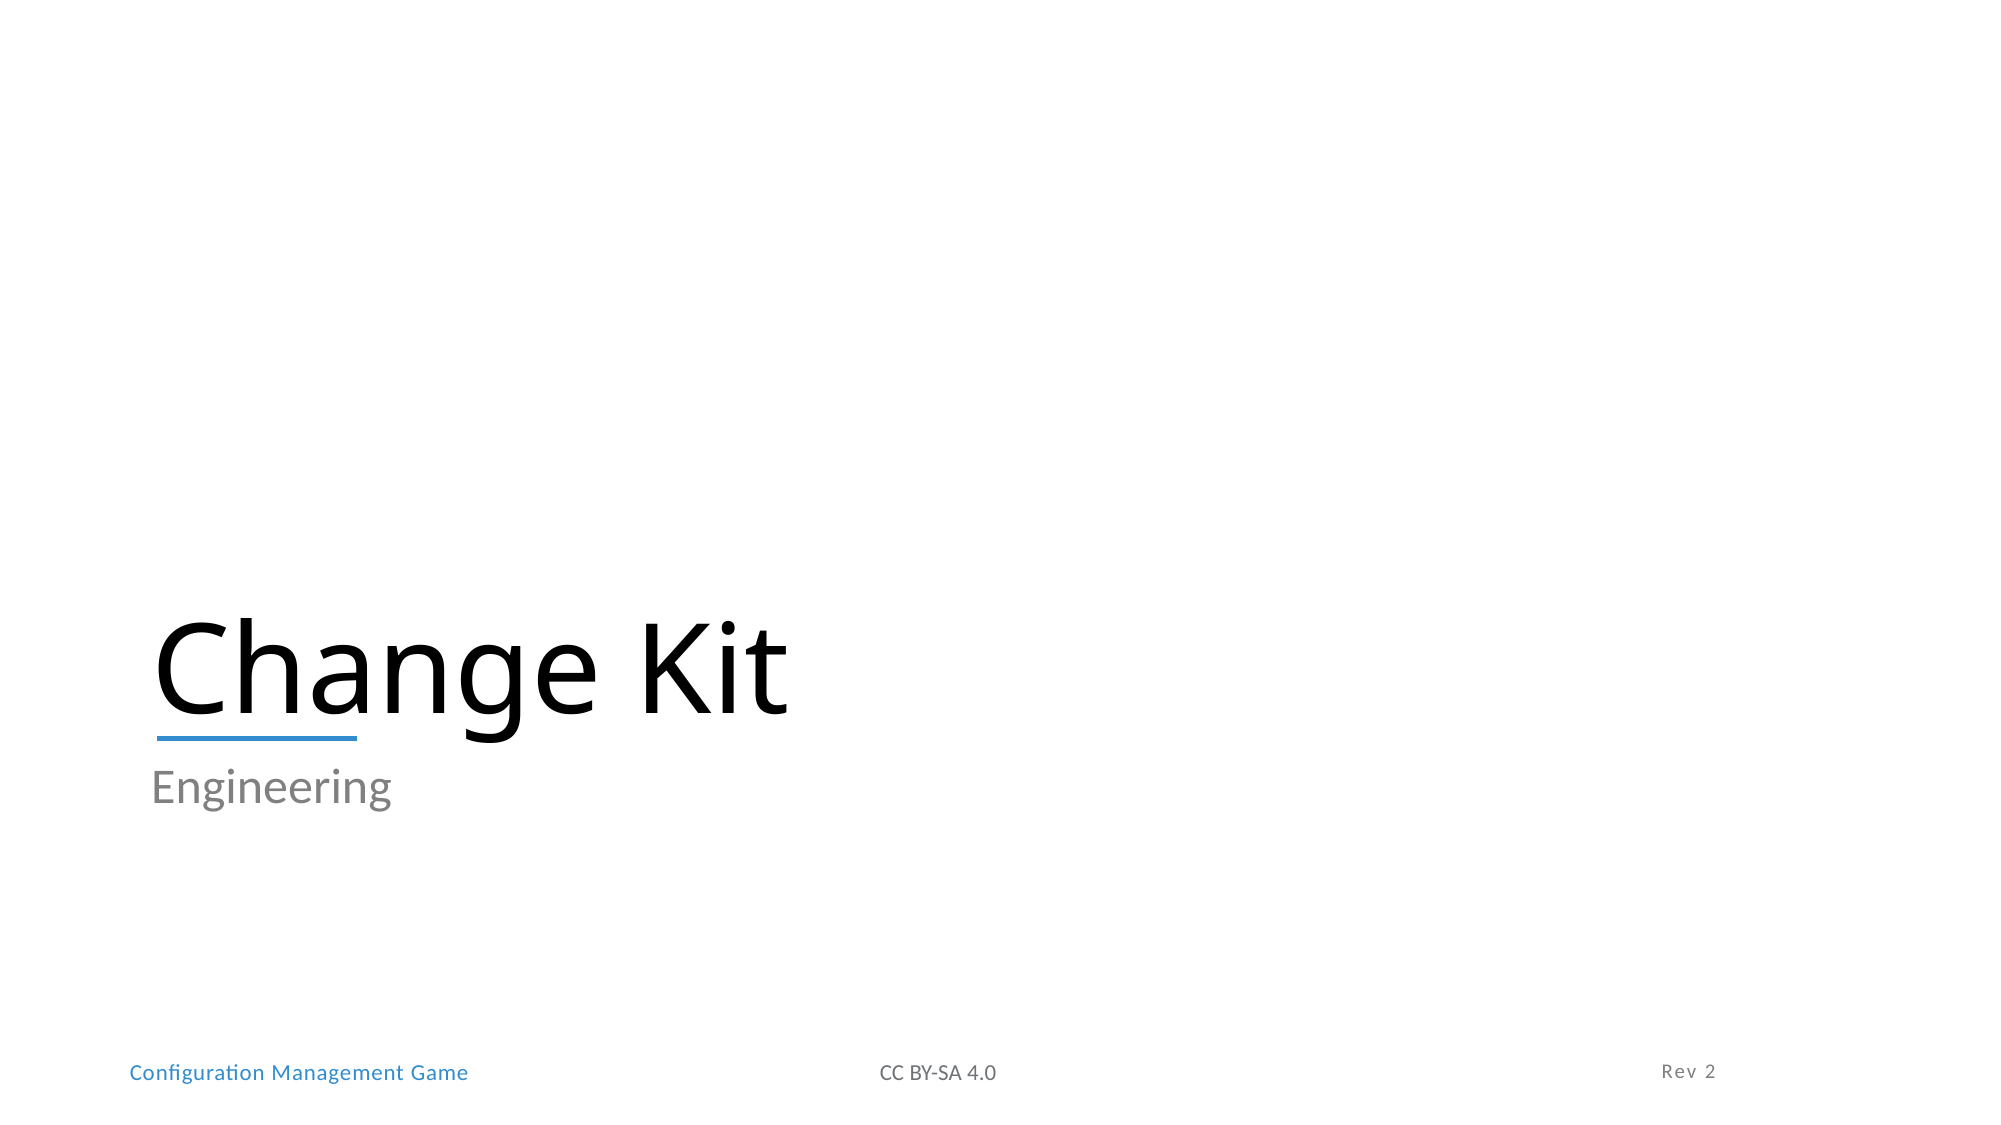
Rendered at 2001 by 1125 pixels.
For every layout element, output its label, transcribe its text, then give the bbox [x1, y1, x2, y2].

list Engineering [136, 752, 1862, 999]
text_box Rev 2 [1272, 1057, 1716, 1084]
title Change Kit [136, 280, 1862, 749]
